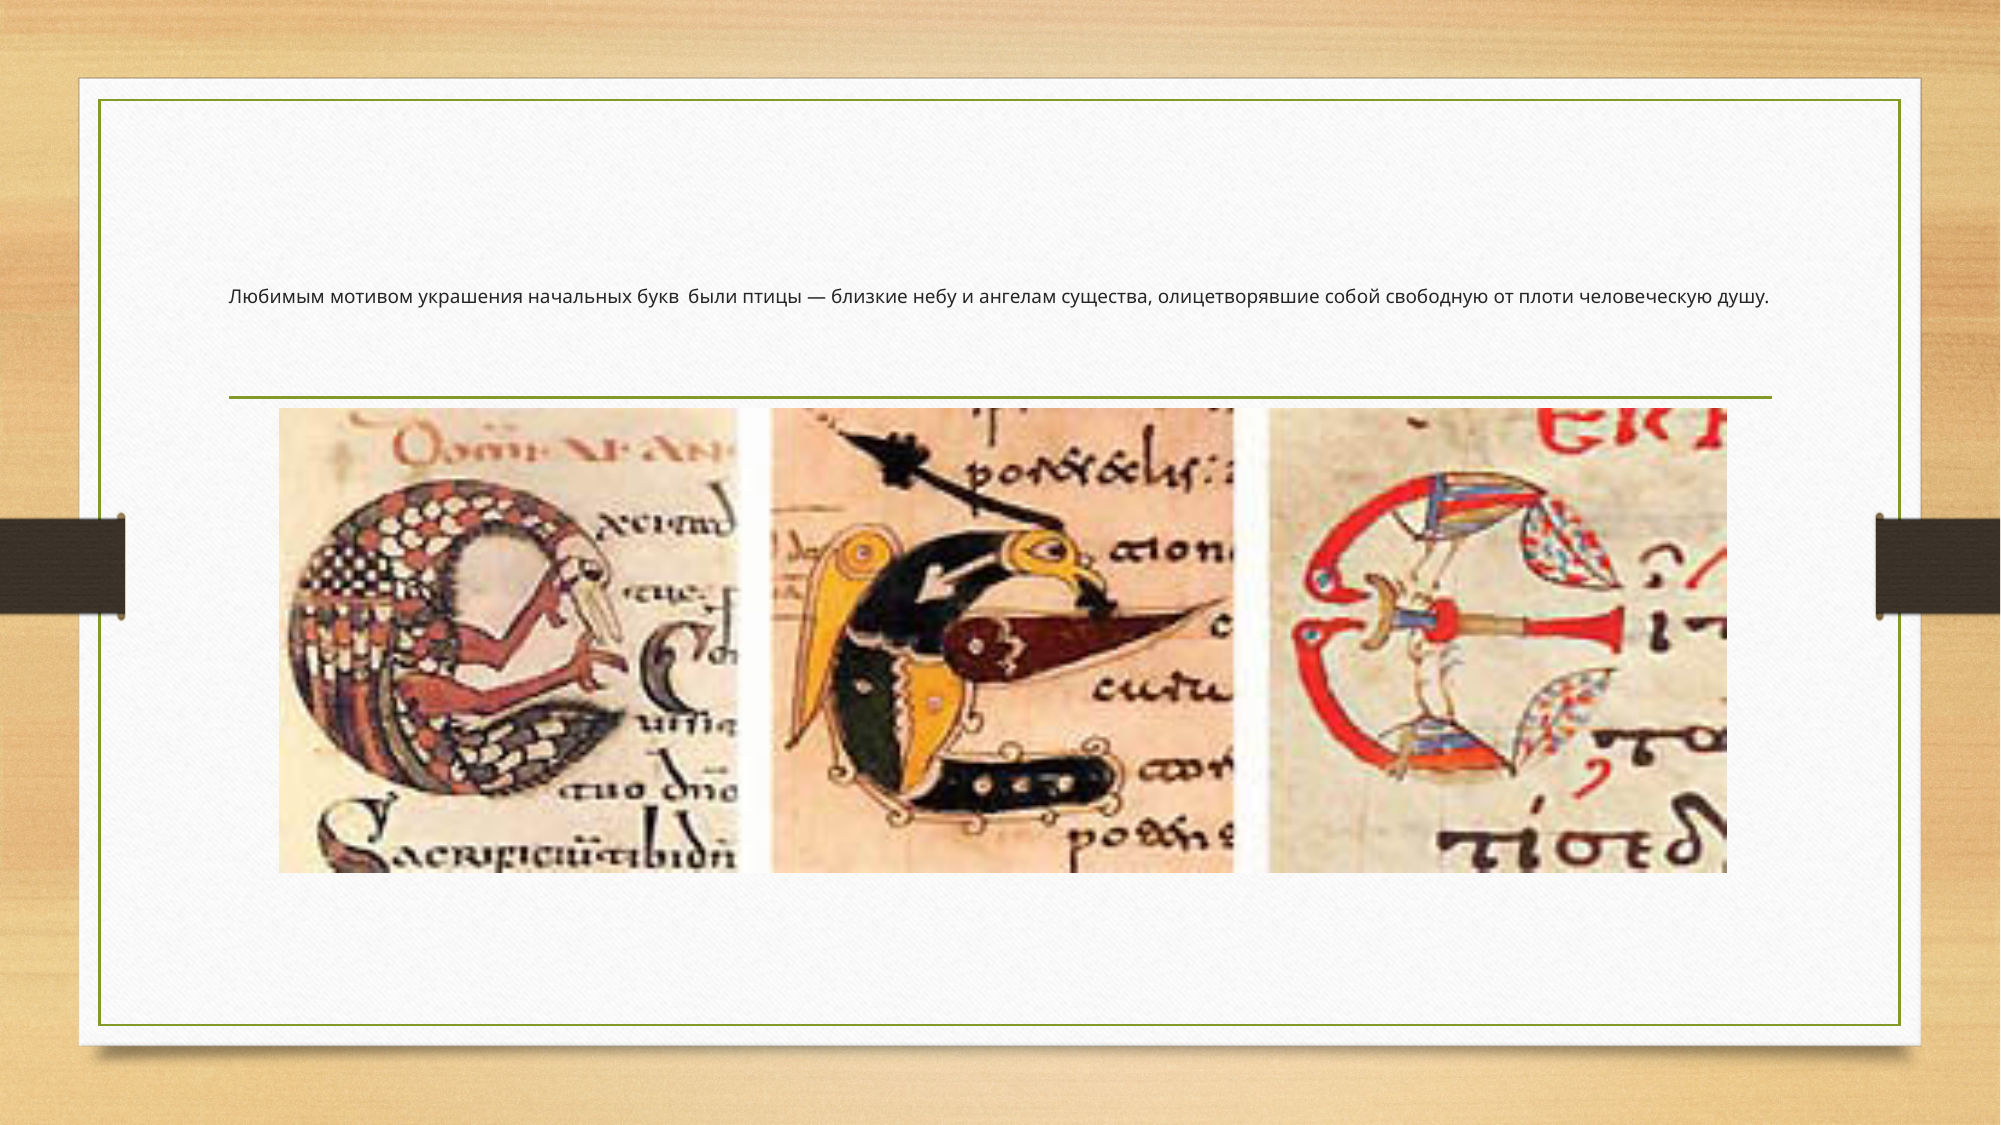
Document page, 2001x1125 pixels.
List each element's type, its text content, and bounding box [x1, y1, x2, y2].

title Любимым мотивом украшения начальных букв были птицы — близкие небу и ангелам существа, олицетворявшие собой свободную от плоти человеческую душу. [212, 161, 1788, 375]
picture [0, 0, 2001, 1125]
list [279, 408, 1727, 873]
